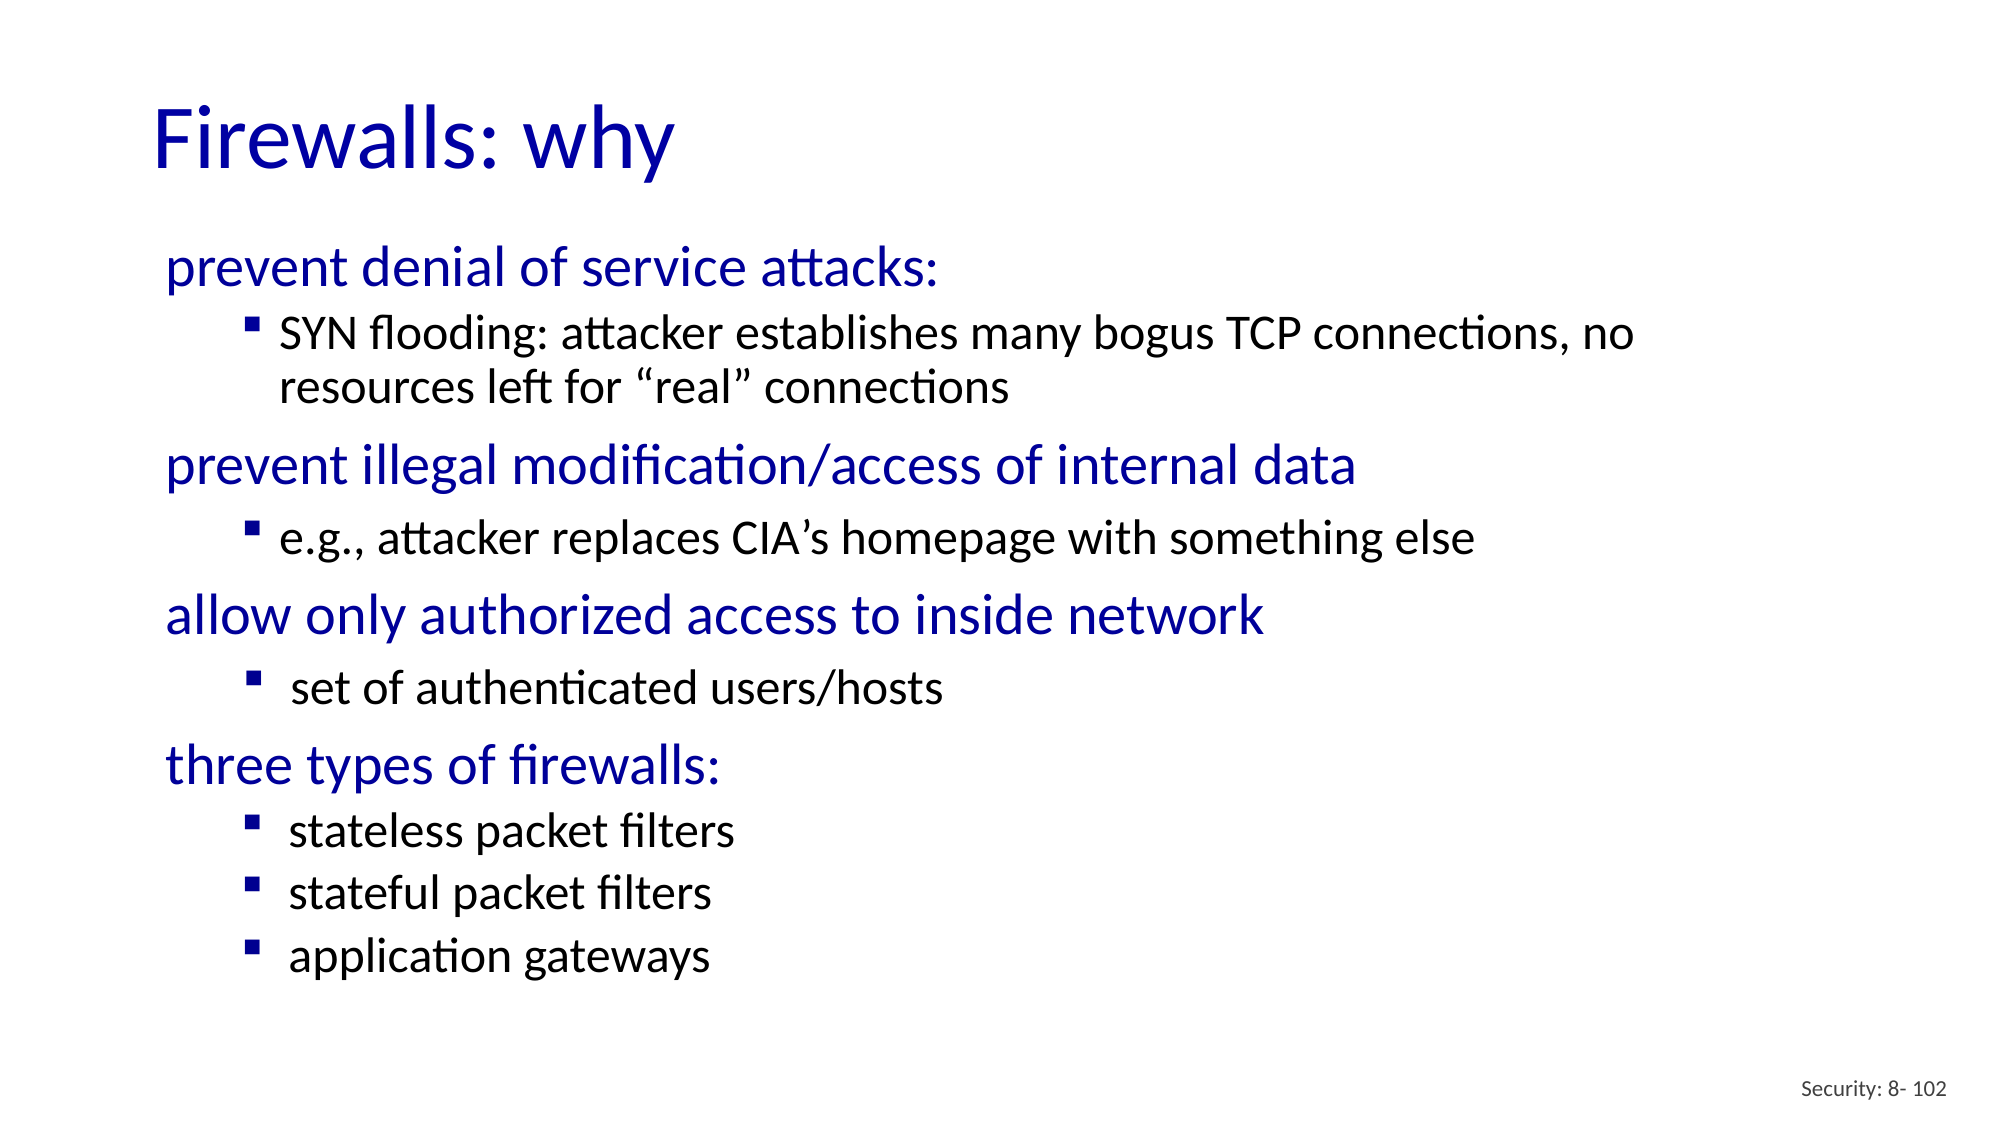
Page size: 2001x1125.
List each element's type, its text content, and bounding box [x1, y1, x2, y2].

text_box prevent denial of service attacks: SYN flooding: attacker establishes many bogus TCP connections, no resources left for “real” connections prevent illegal modification/access of internal data e.g., attacker replaces CIA’s homepage with something else allow only authorized access to inside network set of authenticated users/hosts three types of firewalls: stateless packet filters stateful packet filters application gateways [151, 220, 1800, 975]
text_box Firewalls: why [137, 65, 1863, 213]
slide_number Security: 8- 102 [1512, 1056, 1963, 1117]
